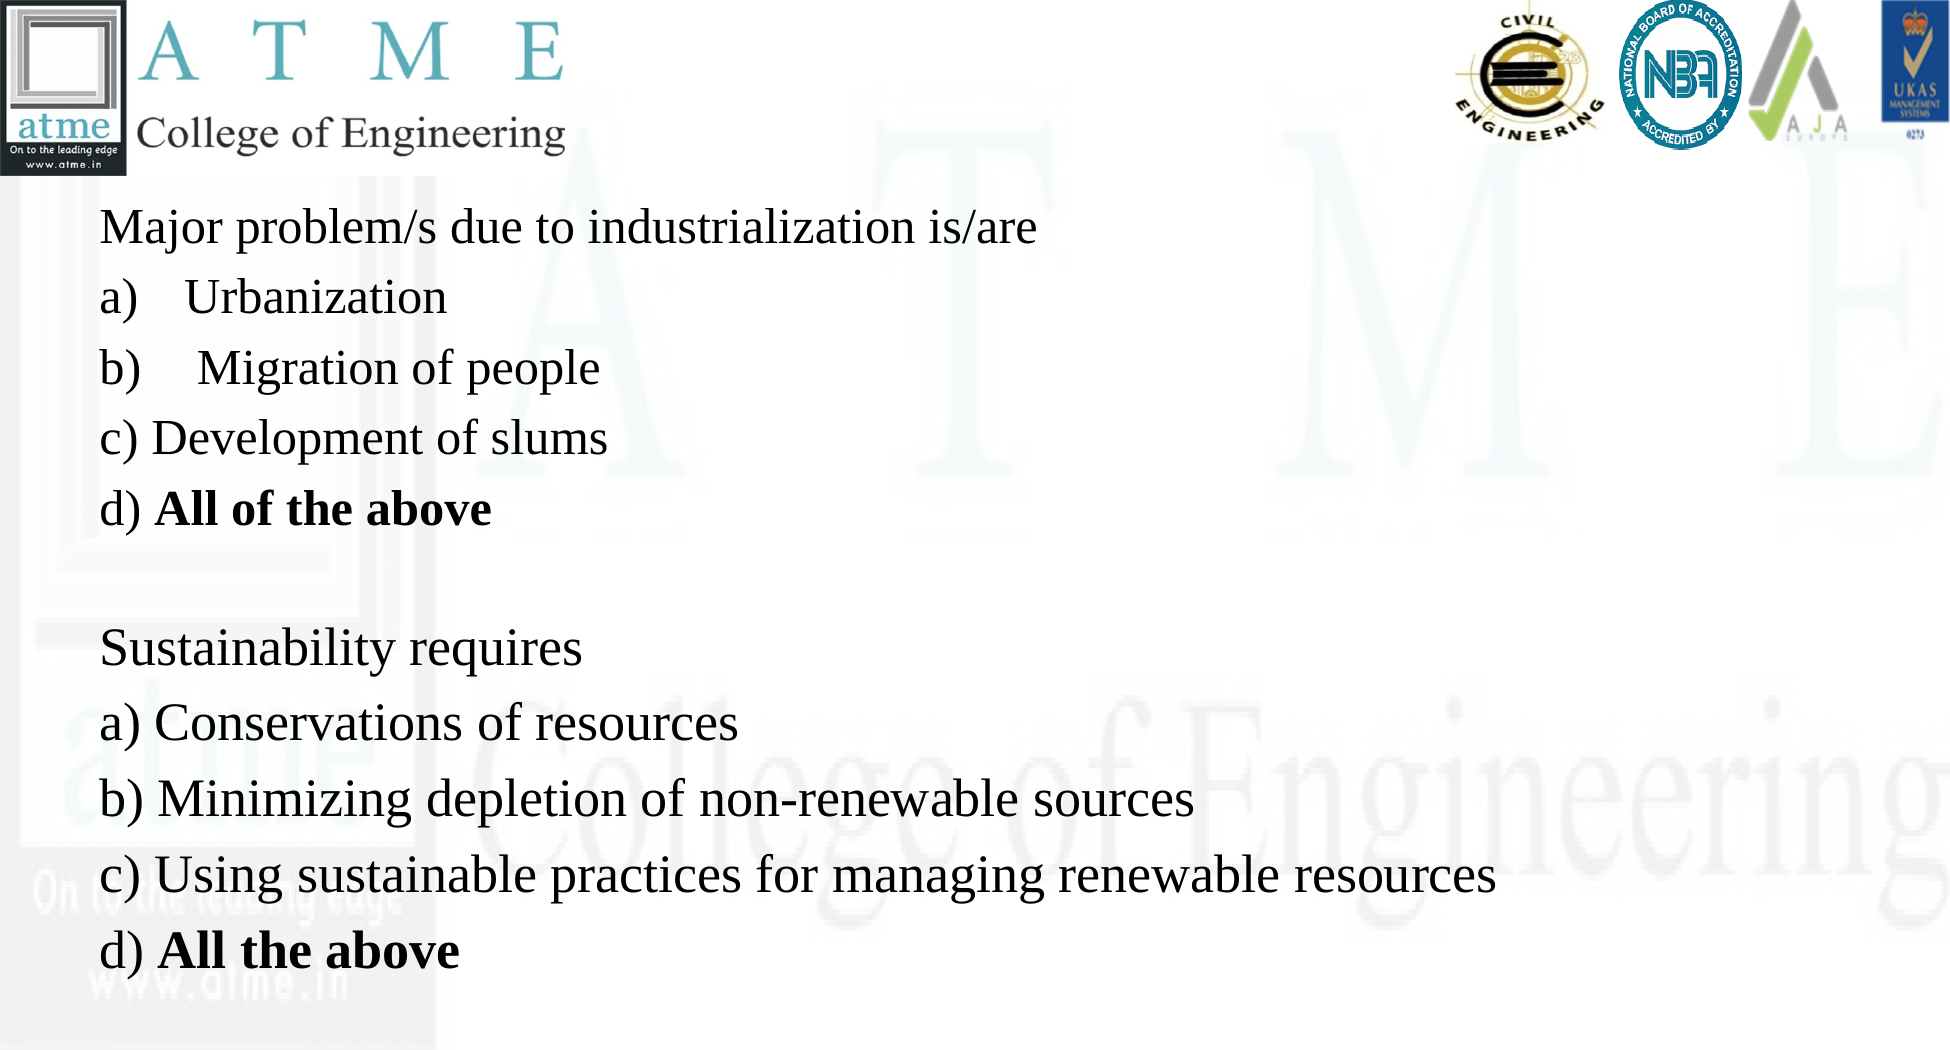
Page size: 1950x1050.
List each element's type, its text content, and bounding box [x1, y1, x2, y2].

picture [1684, 94, 1742, 151]
picture [1728, 89, 1736, 95]
picture [1683, 133, 1697, 137]
picture [1725, 98, 1730, 109]
picture [1697, 0, 1742, 54]
picture [0, 0, 566, 177]
picture [1666, 139, 1680, 144]
picture [1748, 0, 1950, 142]
picture [1455, 0, 1606, 144]
picture [1716, 113, 1721, 129]
picture [1697, 9, 1702, 17]
picture [1619, 0, 1727, 151]
list Major problem/s due to industrialization is/are Urbanization Migration of people c) Development of slums d) All of the above Sustainability requires a) Conservations of resources b) Minimizing depletion of non-renewable sources c) Using sustainable practices for managing renewable resources d) All the above [84, 185, 1807, 991]
